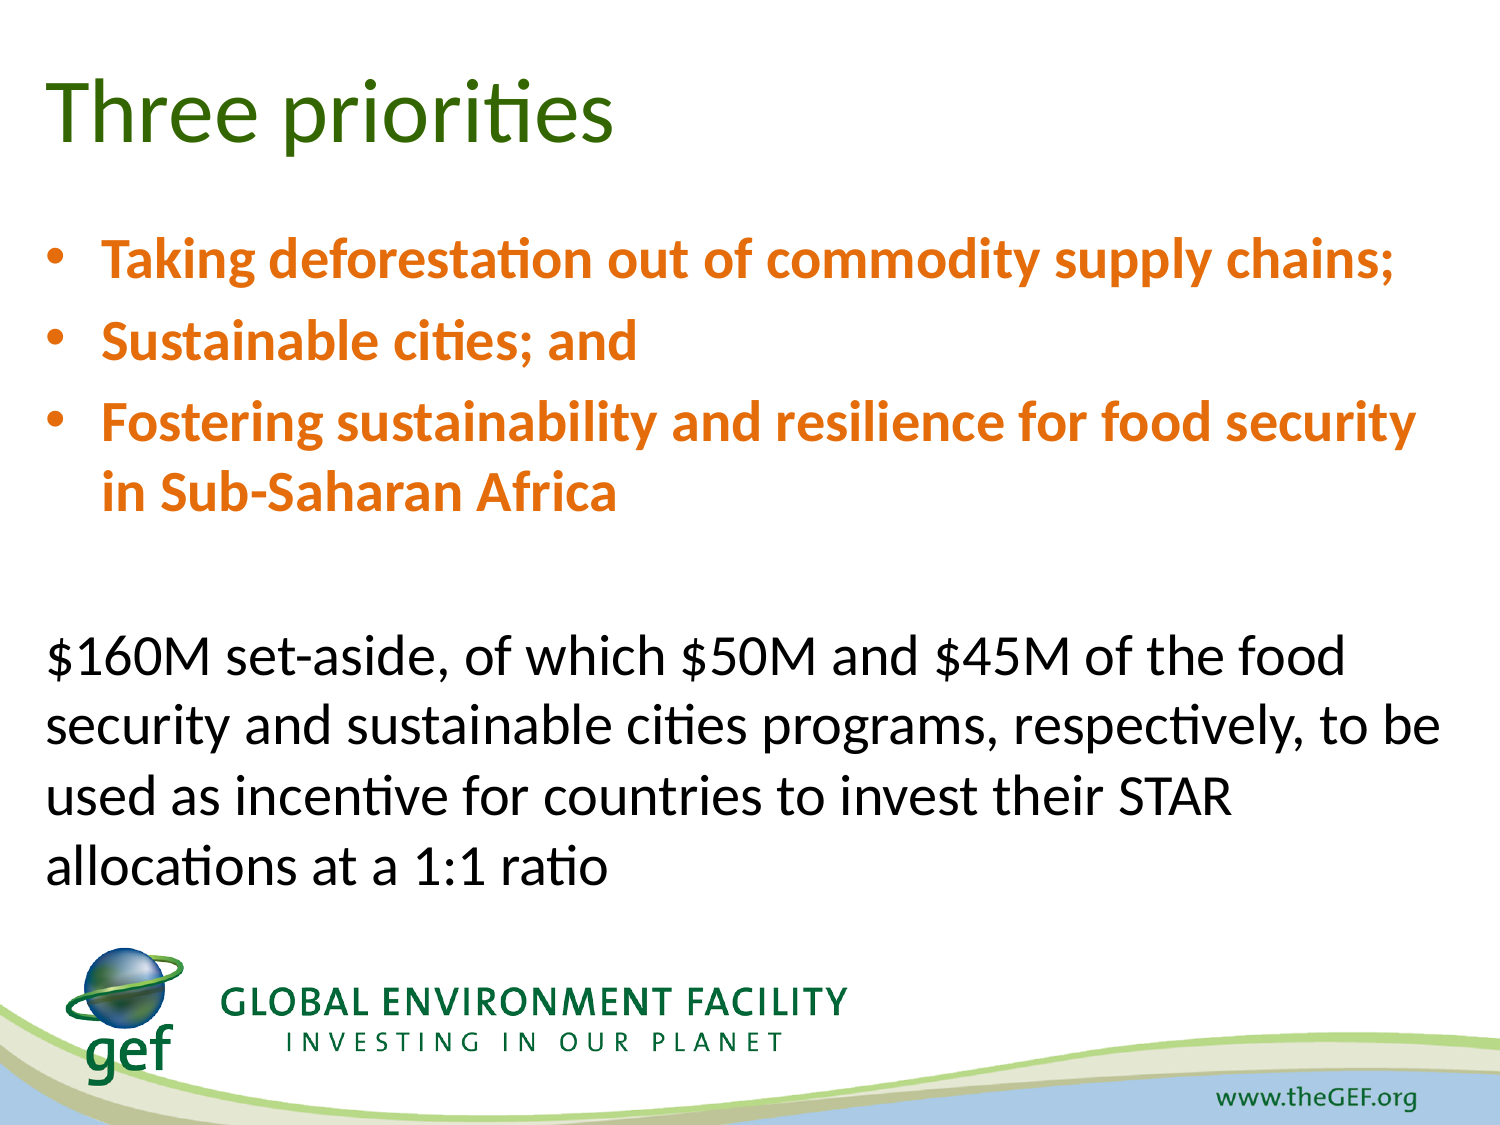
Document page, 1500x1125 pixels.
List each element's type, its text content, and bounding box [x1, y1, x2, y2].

title Three priorities [0, 0, 1500, 212]
list Taking deforestation out of commodity supply chains; Sustainable cities; and Fostering sustainability and resilience for food security in Sub-Saharan Africa $160M set-aside, of which $50M and $45M of the food security and sustainable cities programs, respectively, to be used as incentive for countries to invest their STAR allocations at a 1:1 ratio [0, 212, 1500, 938]
picture [0, 938, 1500, 1125]
